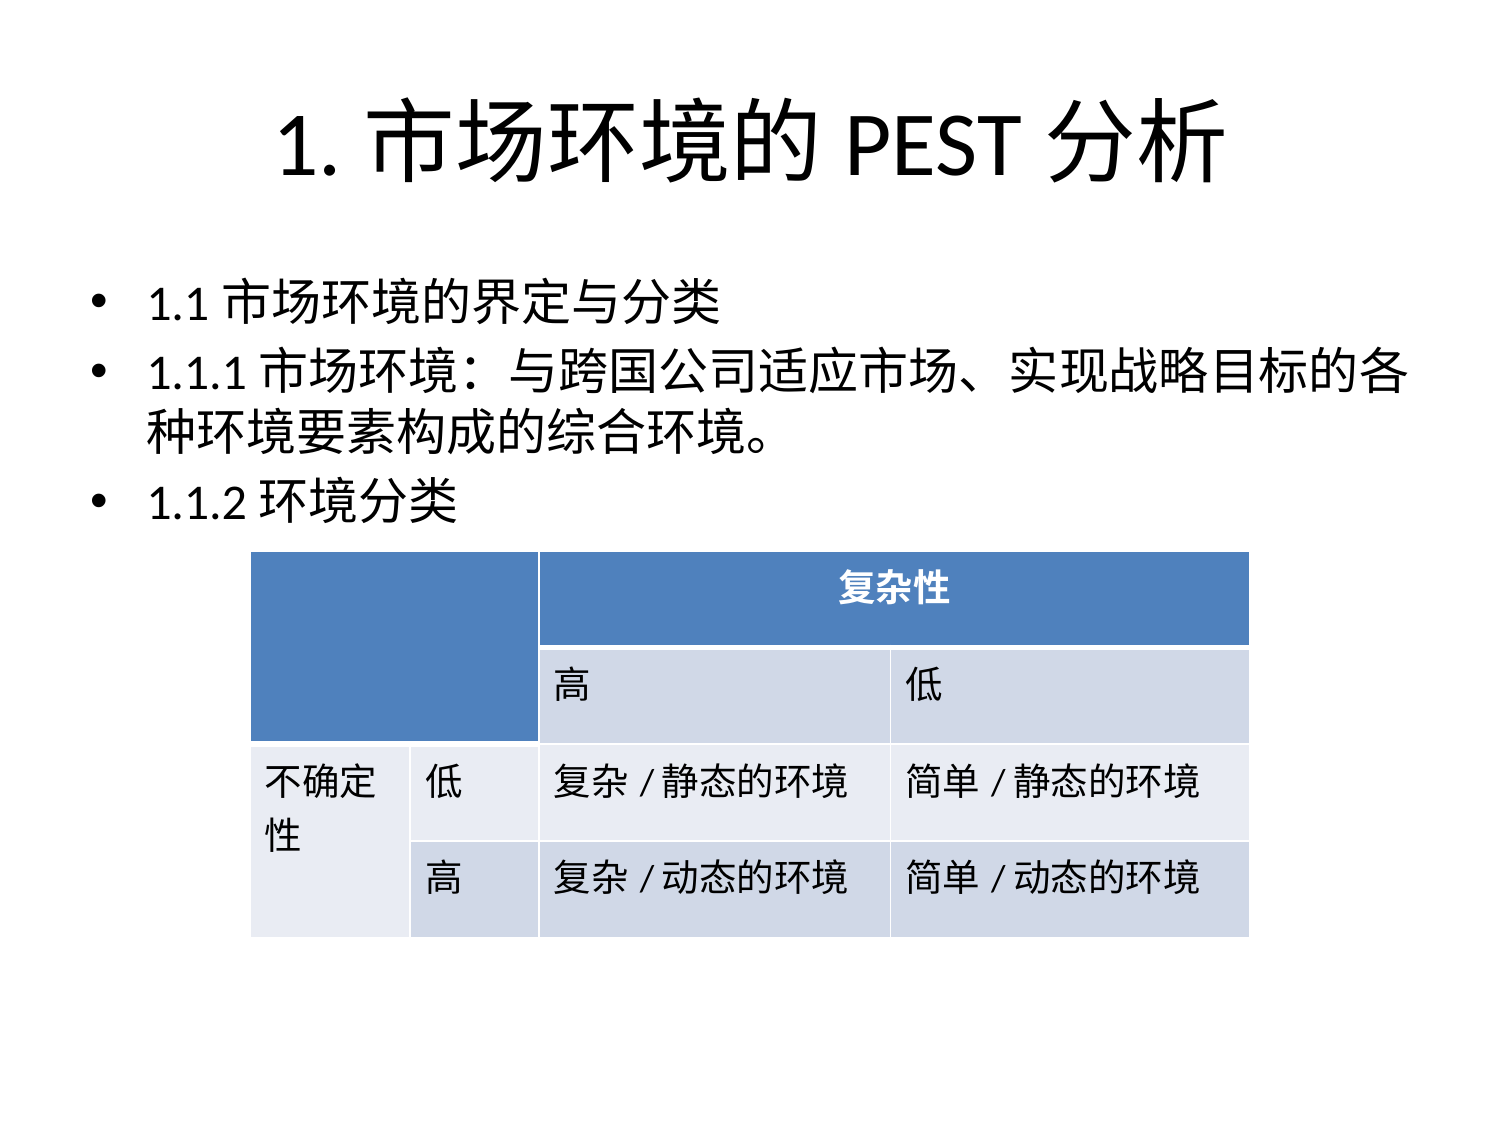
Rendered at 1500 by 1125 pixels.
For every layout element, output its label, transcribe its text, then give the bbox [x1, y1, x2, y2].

title 1.市场环境的PEST分析 [75, 45, 1425, 233]
table_cell 不确定性 [251, 747, 409, 937]
table_cell 低 [891, 650, 1249, 743]
table_cell 低 [411, 747, 538, 840]
table_cell 高 [540, 650, 890, 743]
table_header 复杂性 [540, 552, 1249, 645]
table_header [251, 552, 538, 741]
table_cell 复杂/静态的环境 [540, 745, 890, 840]
table_cell 复杂/动态的环境 [540, 842, 890, 937]
table_cell 简单/静态的环境 [891, 745, 1249, 840]
table_cell 高 [411, 842, 538, 937]
table_cell 简单/动态的环境 [891, 842, 1249, 937]
list 1.1市场环境的界定与分类 1.1.1市场环境：与跨国公司适应市场、实现战略目标的各种环境要素构成的综合环境。 1.1.2环境分类 [75, 262, 1425, 1005]
